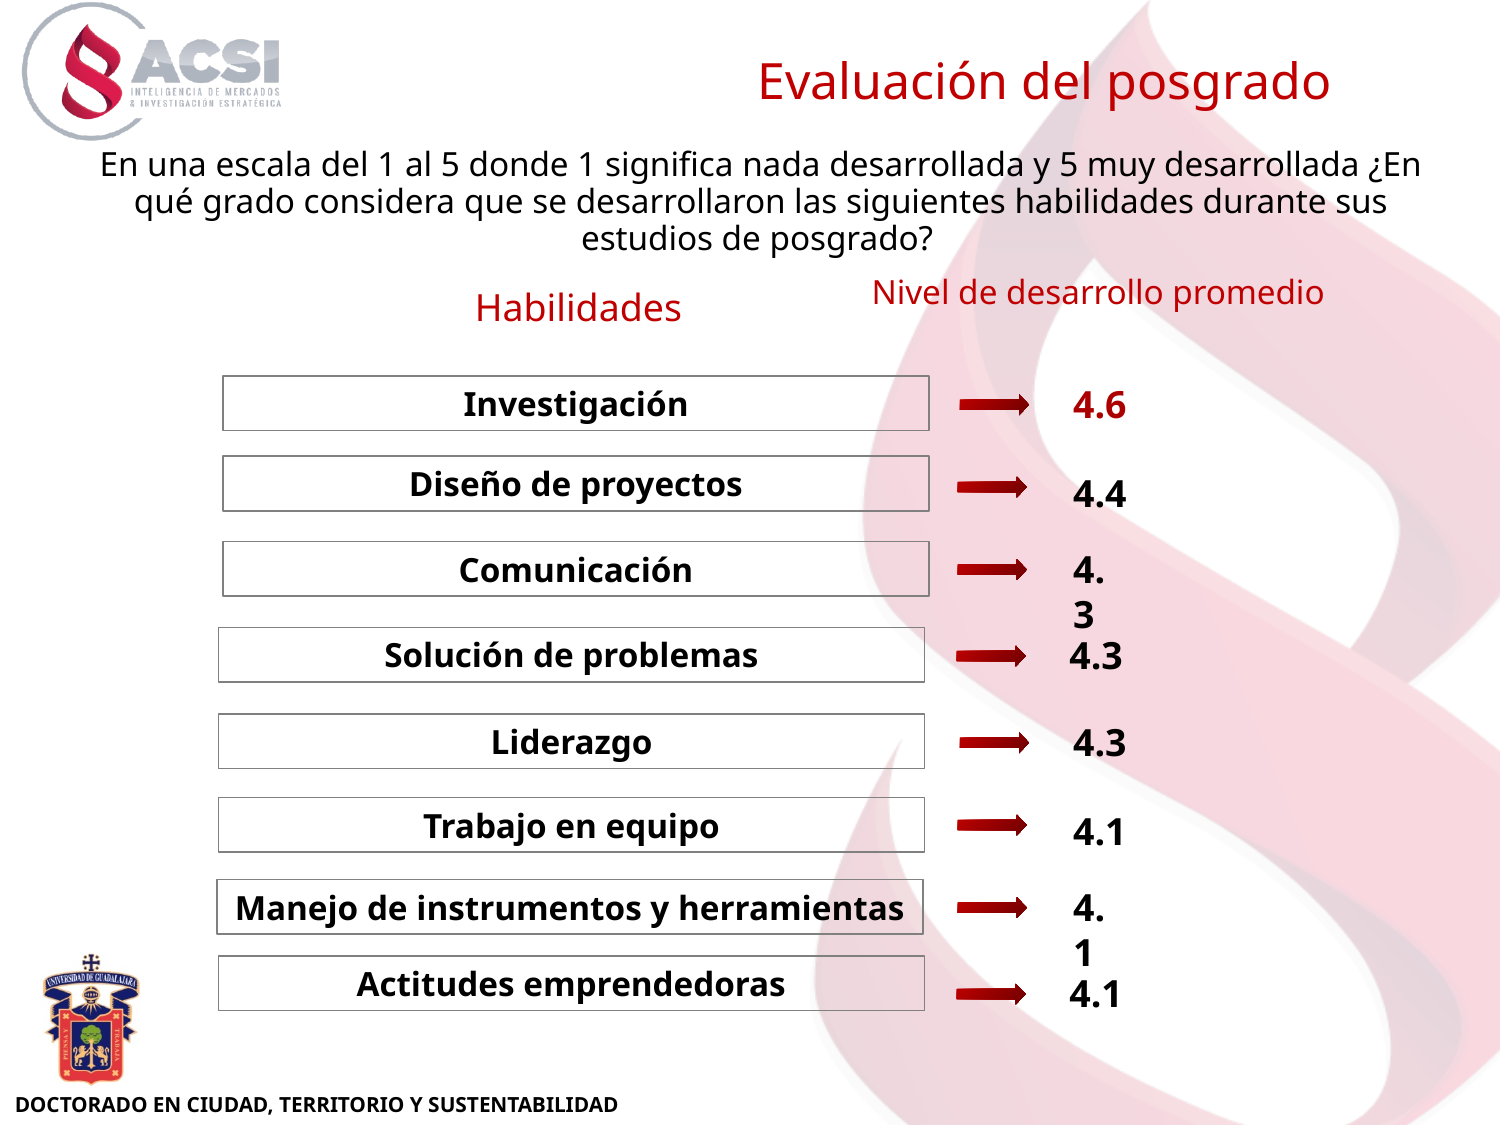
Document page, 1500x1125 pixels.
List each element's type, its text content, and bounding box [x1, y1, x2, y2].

text_box [957, 559, 1027, 580]
text_box En una escala del 1 al 5 donde 1 significa nada desarrollada y 5 muy desarrollada ¿En qué grado considera que se desarrollaron las siguientes habilidades durante sus estudios de posgrado? [64, 139, 1459, 266]
text_box Investigación [222, 376, 930, 431]
text_box 4.3 [1054, 624, 1200, 685]
text_box Actitudes emprendedoras [218, 955, 925, 1011]
text_box Trabajo en equipo [218, 797, 925, 853]
text_box Manejo de instrumentos y herramientas [216, 879, 924, 935]
text_box Liderazgo [218, 713, 925, 769]
text_box [959, 394, 1029, 416]
text_box 4.3 [1058, 538, 1141, 624]
picture [10, 0, 292, 159]
text_box [957, 897, 1027, 918]
text_box 4.3 [1058, 711, 1204, 772]
text_box 4.1 [1054, 962, 1200, 1023]
text_box Nivel de desarrollo promedio [832, 267, 1365, 319]
text_box [957, 476, 1027, 498]
text_box Solución de problemas [218, 627, 925, 682]
text_box Habilidades [312, 280, 845, 338]
text_box [957, 814, 1027, 836]
text_box 4.1 [1058, 876, 1141, 962]
text_box 4.6 [1058, 373, 1204, 434]
text_box Evaluación del posgrado [589, 42, 1500, 118]
text_box 4.1 [1058, 800, 1204, 861]
text_box 4.4 [1058, 462, 1204, 523]
picture [41, 952, 141, 1088]
text_box [956, 645, 1026, 667]
text_box [959, 732, 1029, 754]
text_box [956, 983, 1026, 1005]
text_box Diseño de proyectos [222, 456, 930, 511]
text_box Comunicación [222, 541, 930, 596]
